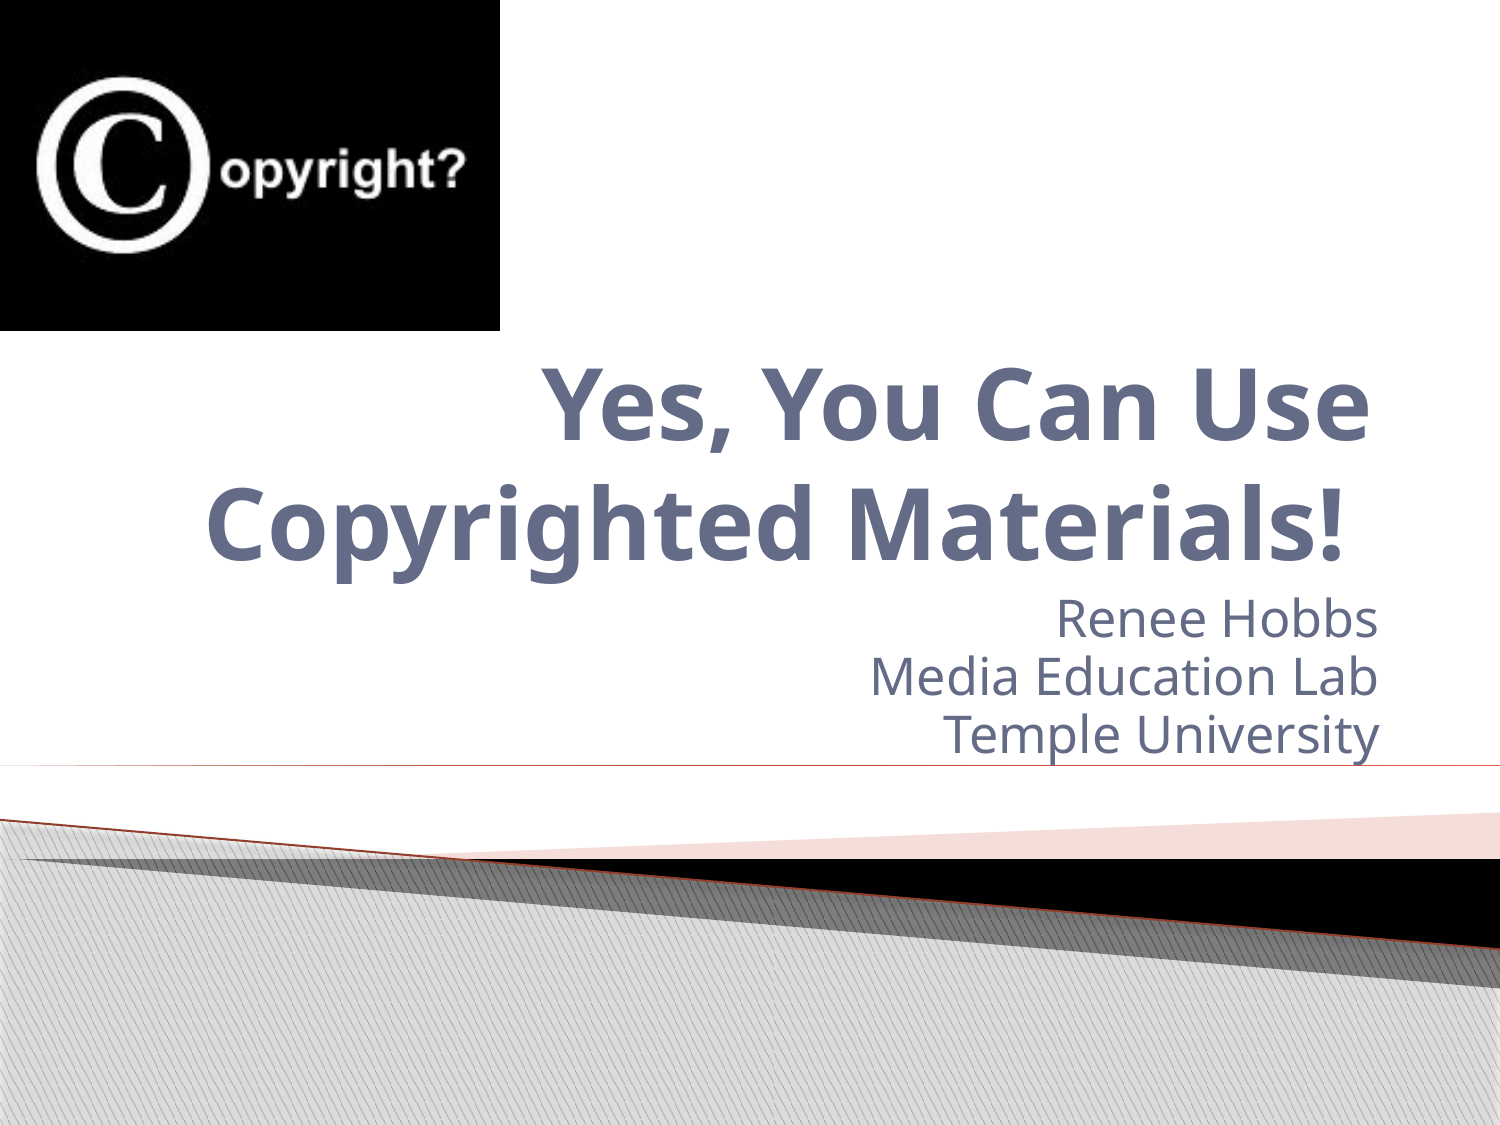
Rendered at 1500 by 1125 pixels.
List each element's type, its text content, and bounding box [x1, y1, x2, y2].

picture [5, 859, 1500, 989]
subtitle Renee Hobbs Media Education Lab Temple University [112, 589, 1388, 788]
picture [0, 0, 501, 332]
title Yes, You Can Use Copyrighted Materials! [113, 287, 1388, 588]
